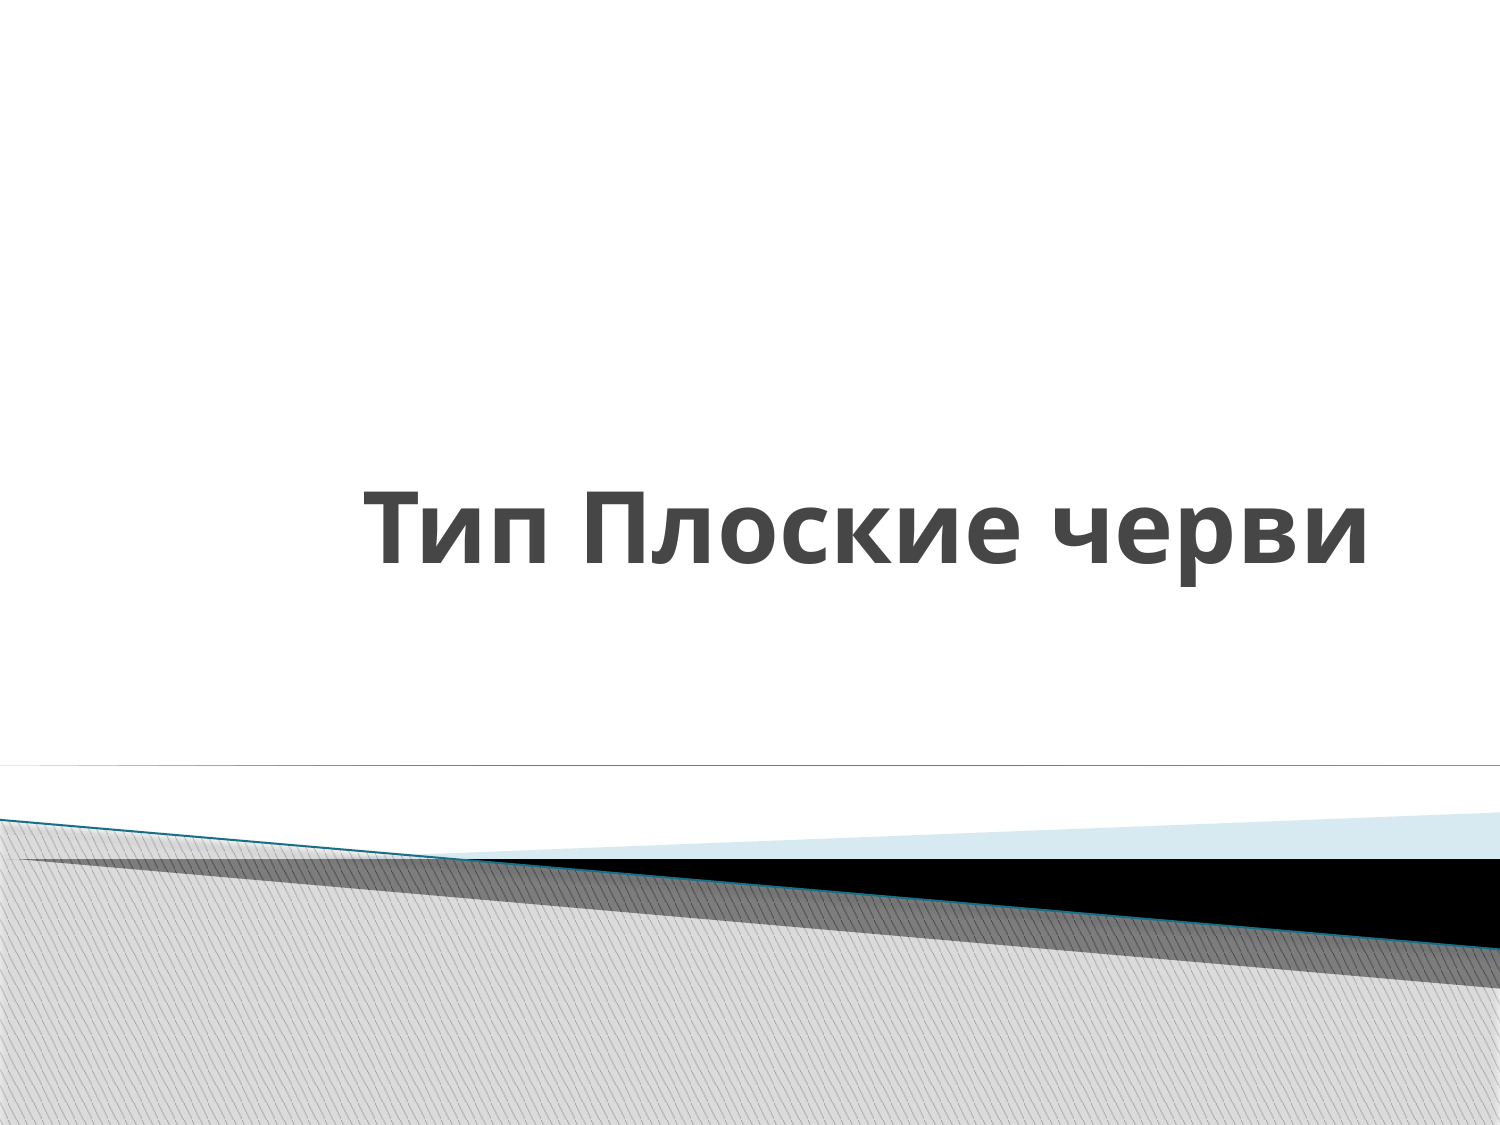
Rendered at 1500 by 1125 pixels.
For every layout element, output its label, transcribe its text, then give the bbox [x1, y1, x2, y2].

title Тип Плоские черви [112, 175, 1388, 591]
picture [5, 859, 1500, 989]
